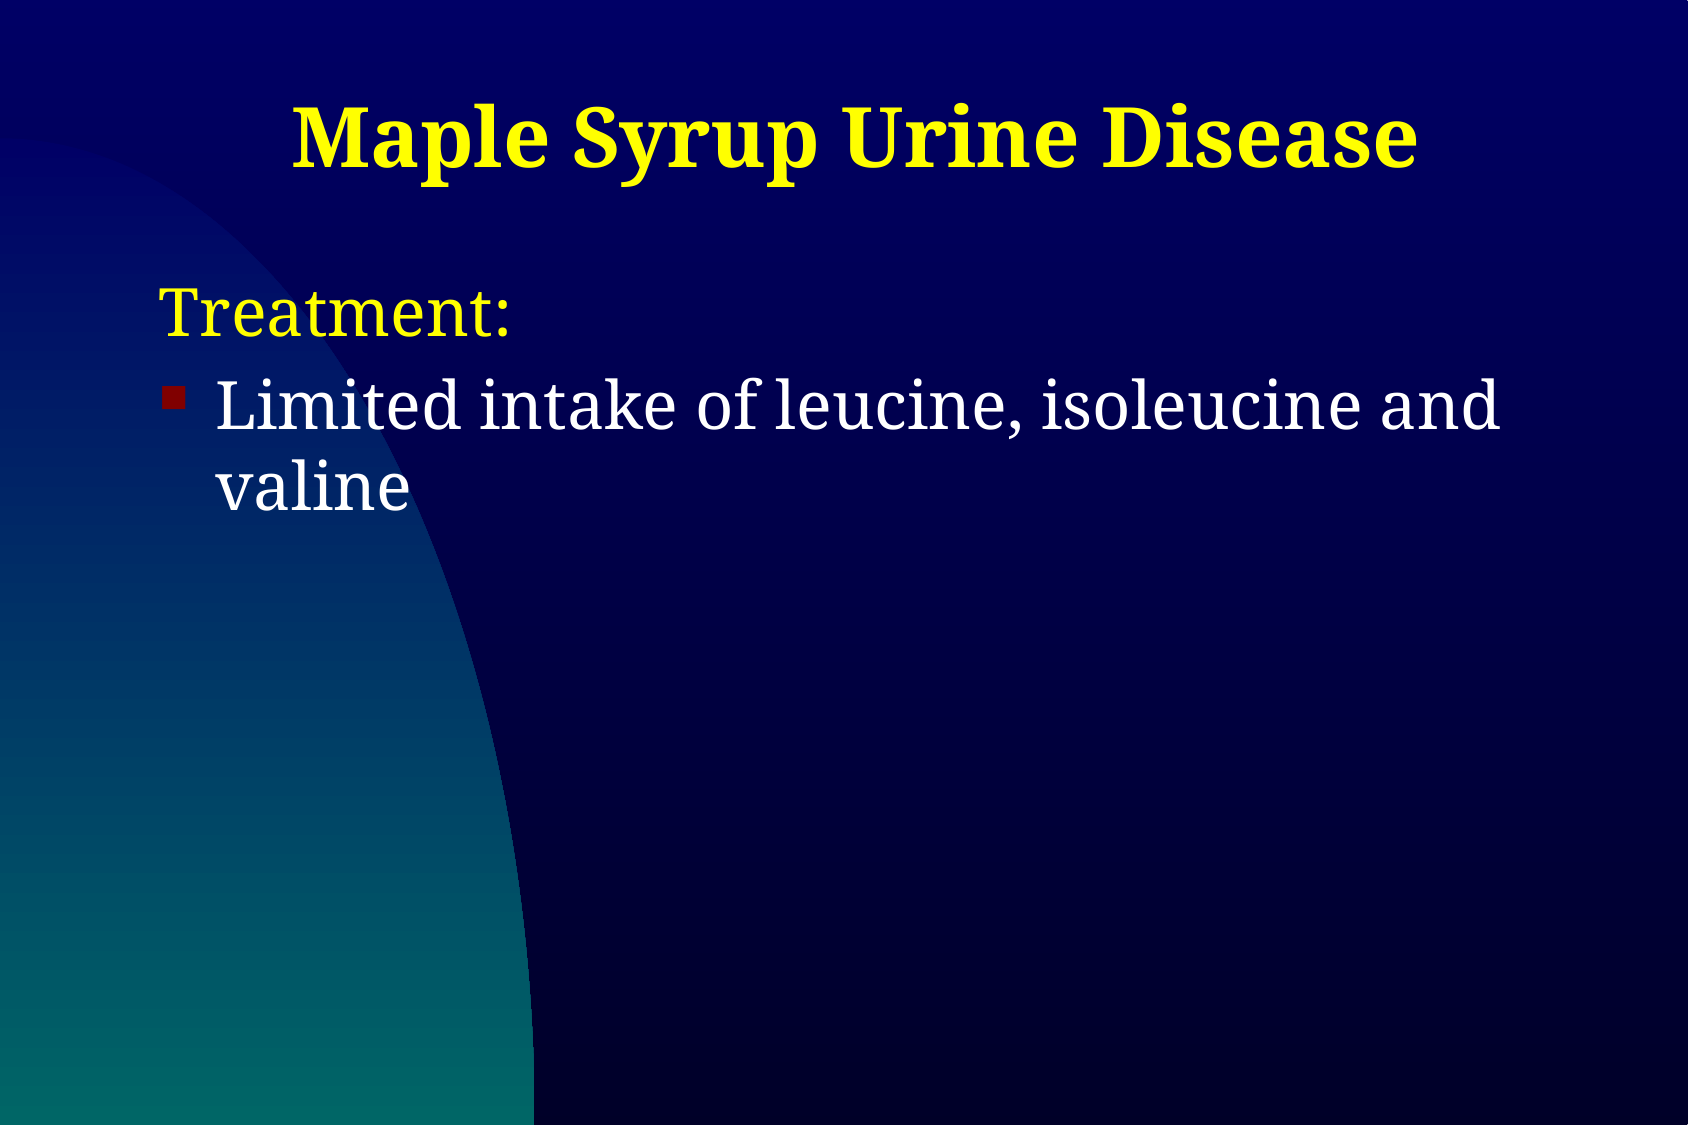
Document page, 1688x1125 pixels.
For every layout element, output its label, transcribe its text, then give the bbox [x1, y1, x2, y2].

list Treatment: Limited intake of leucine, isoleucine and valine [143, 262, 1575, 950]
title Maple Syrup Urine Disease [181, 87, 1532, 205]
